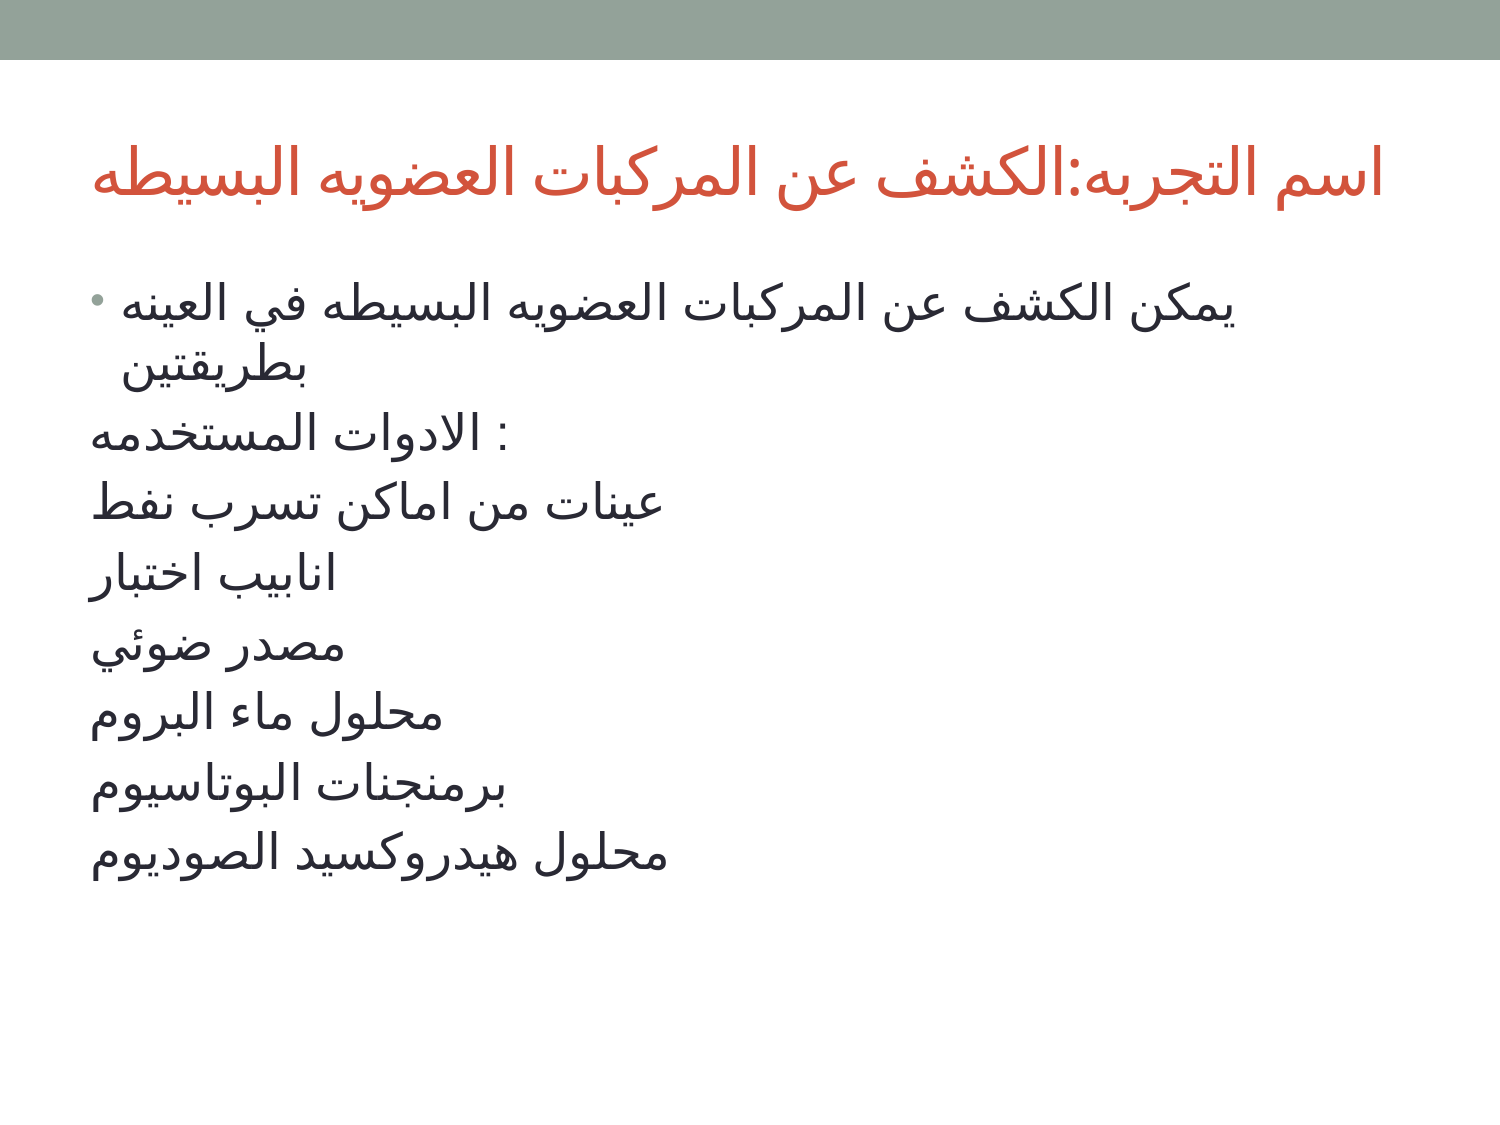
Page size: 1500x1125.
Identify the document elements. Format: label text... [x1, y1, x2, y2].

title اسم التجربه:الكشف عن المركبات العضويه البسيطه [75, 87, 1425, 250]
list يمكن الكشف عن المركبات العضويه البسيطه في العينه بطريقتين الادوات المستخدمه : عينات من اماكن تسرب نفط انابيب اختبار مصدر ضوئي محلول ماء البروم برمنجنات البوتاسيوم محلول هيدروكسيد الصوديوم [75, 262, 1425, 1063]
